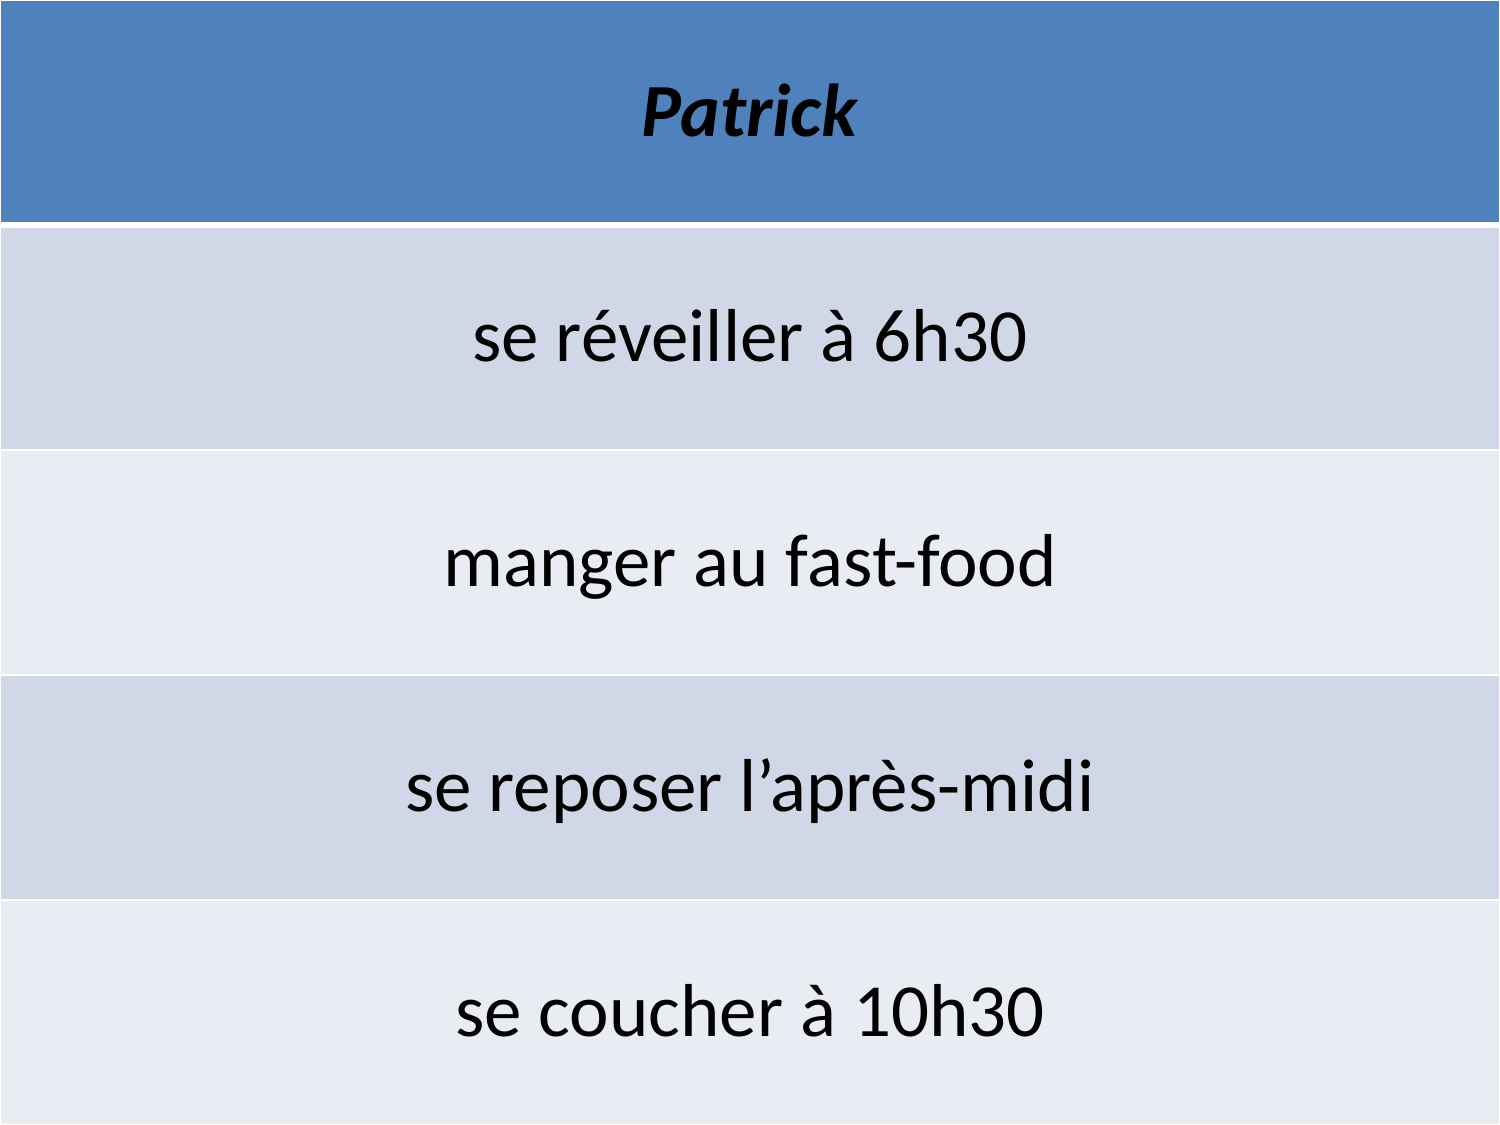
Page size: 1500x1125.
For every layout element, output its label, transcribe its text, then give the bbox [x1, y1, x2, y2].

table_cell manger au fast-food [1, 451, 1499, 674]
table_header Patrick [1, 1, 1499, 222]
table_cell se reposer l’après-midi [1, 676, 1499, 899]
table_cell se réveiller à 6h30 [1, 228, 1499, 449]
table_cell se coucher à 10h30 [1, 901, 1499, 1124]
